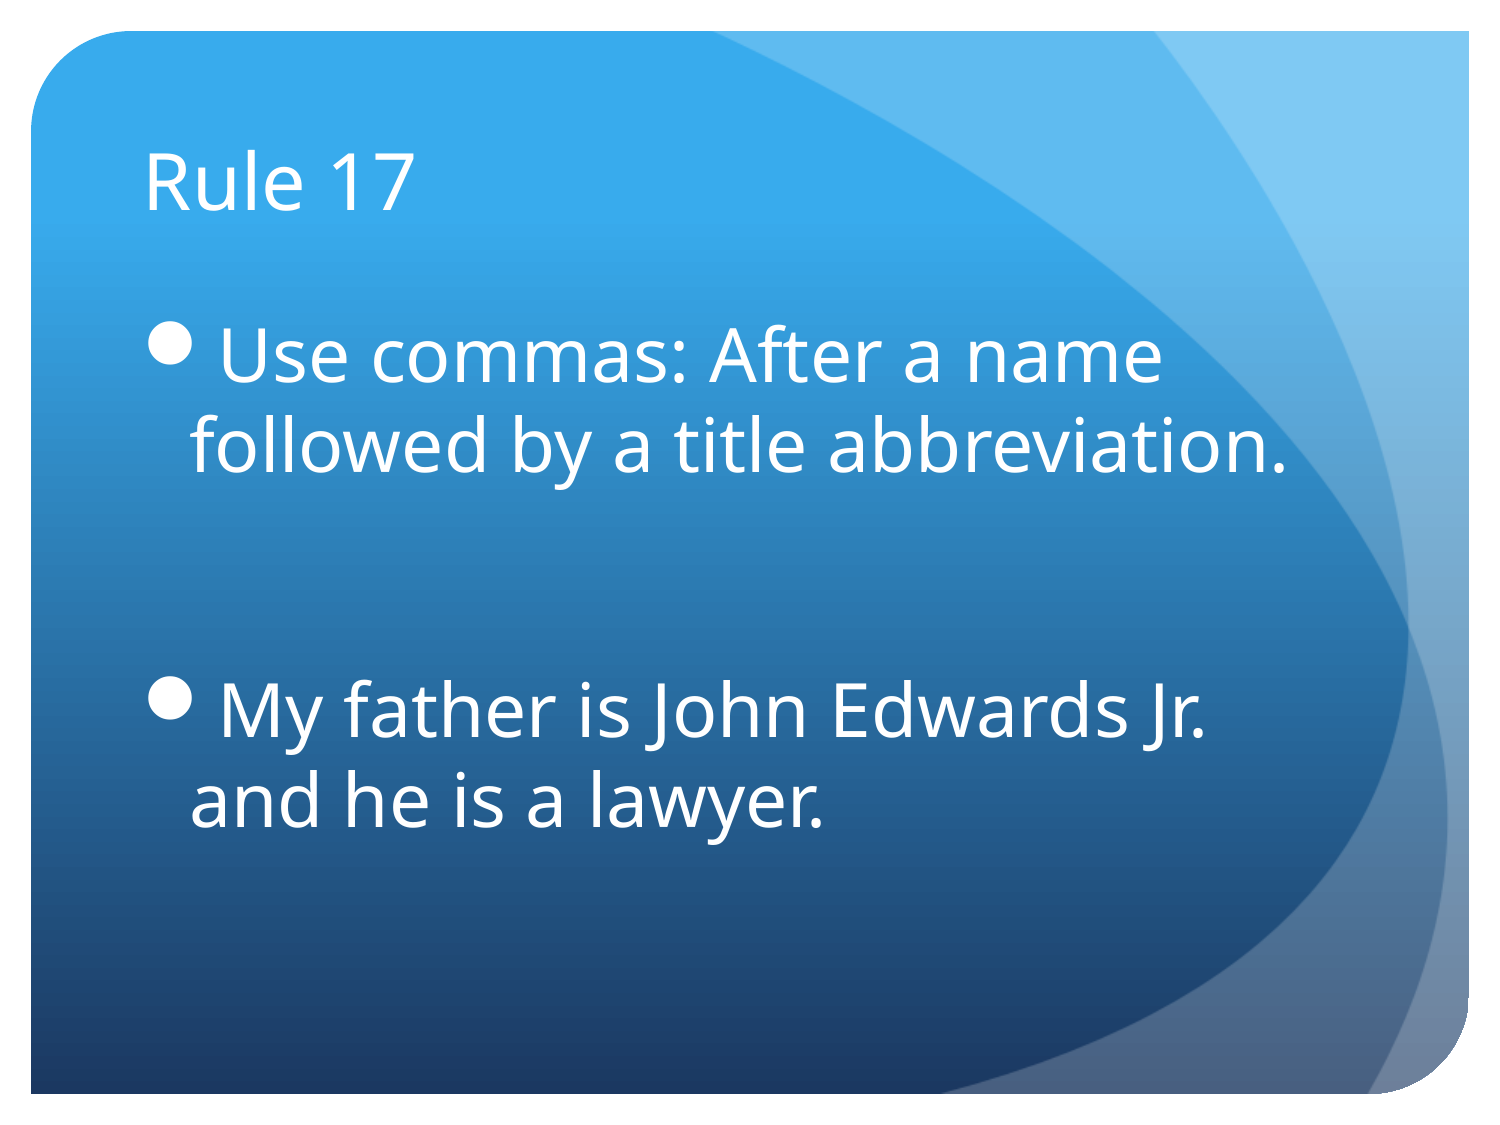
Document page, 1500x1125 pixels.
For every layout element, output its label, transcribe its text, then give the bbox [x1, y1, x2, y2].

title Rule 17 [127, 62, 1372, 234]
list Use commas: After a name followed by a title abbreviation. [127, 299, 1373, 638]
picture [24, 30, 1473, 1094]
list My father is John Edwards Jr. and he is a lawyer. [127, 654, 1373, 993]
